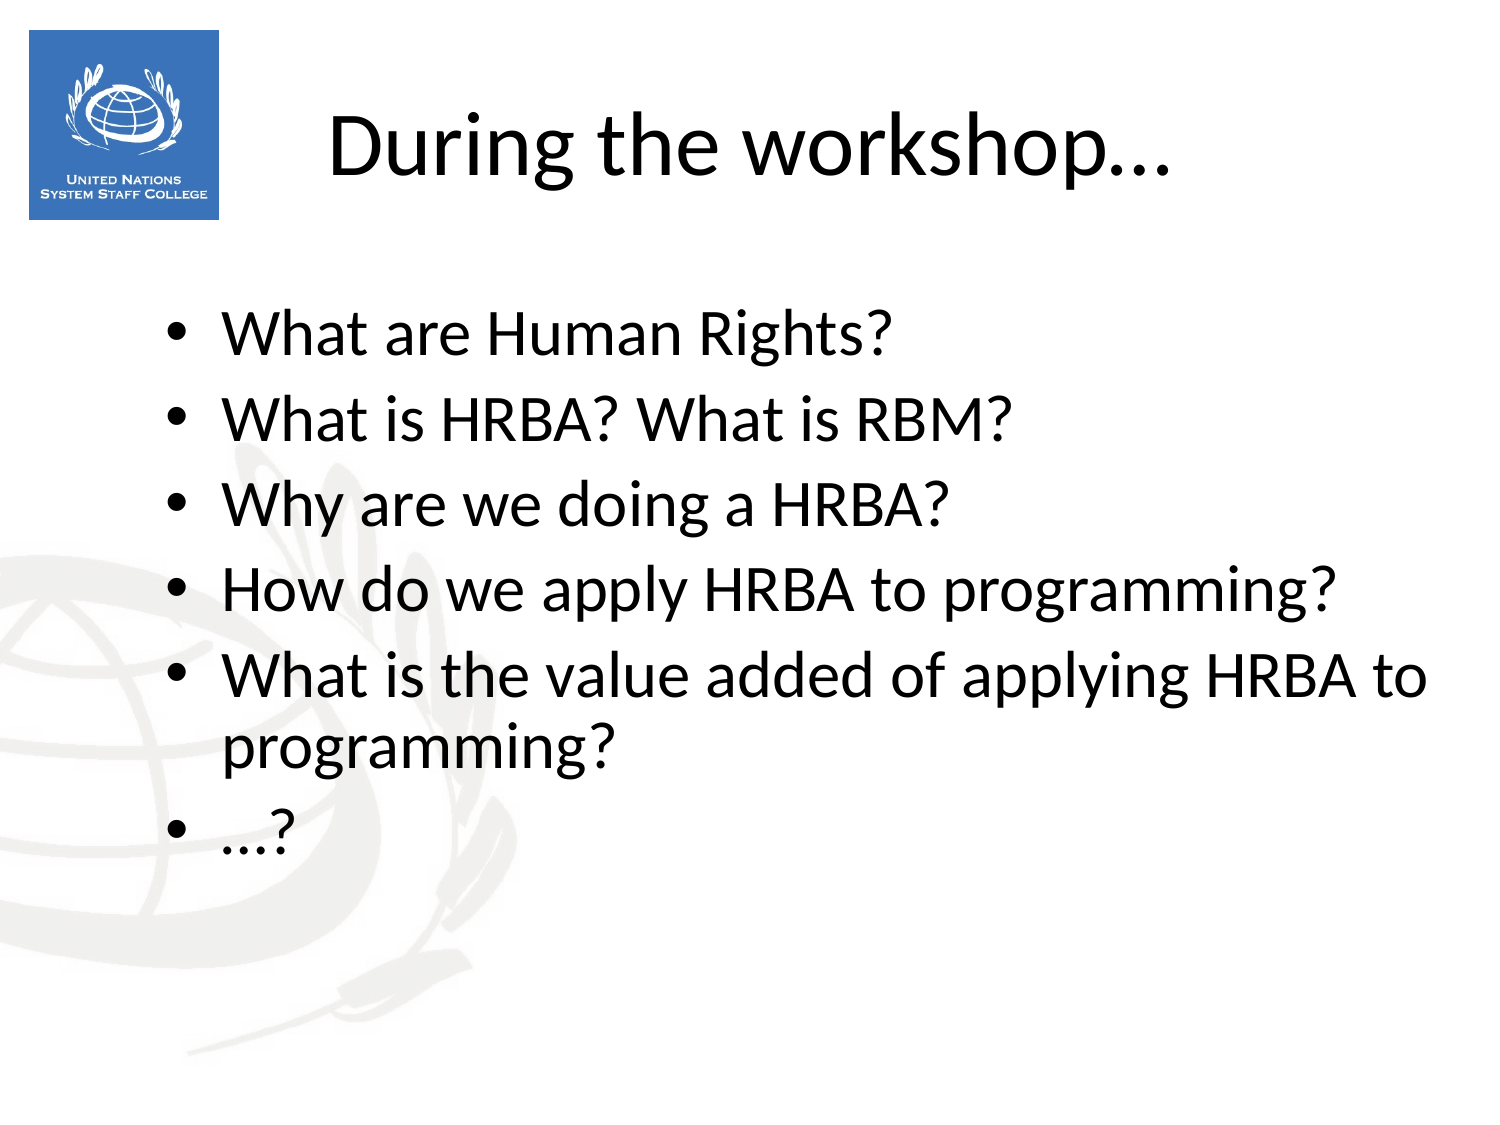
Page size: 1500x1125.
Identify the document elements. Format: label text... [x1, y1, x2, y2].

list What are Human Rights? What is HRBA? What is RBM? Why are we doing a HRBA? How do we apply HRBA to programming? What is the value added of applying HRBA to programming? …? [149, 290, 1500, 1034]
title During the workshop… [74, 44, 1426, 233]
picture [29, 30, 219, 220]
